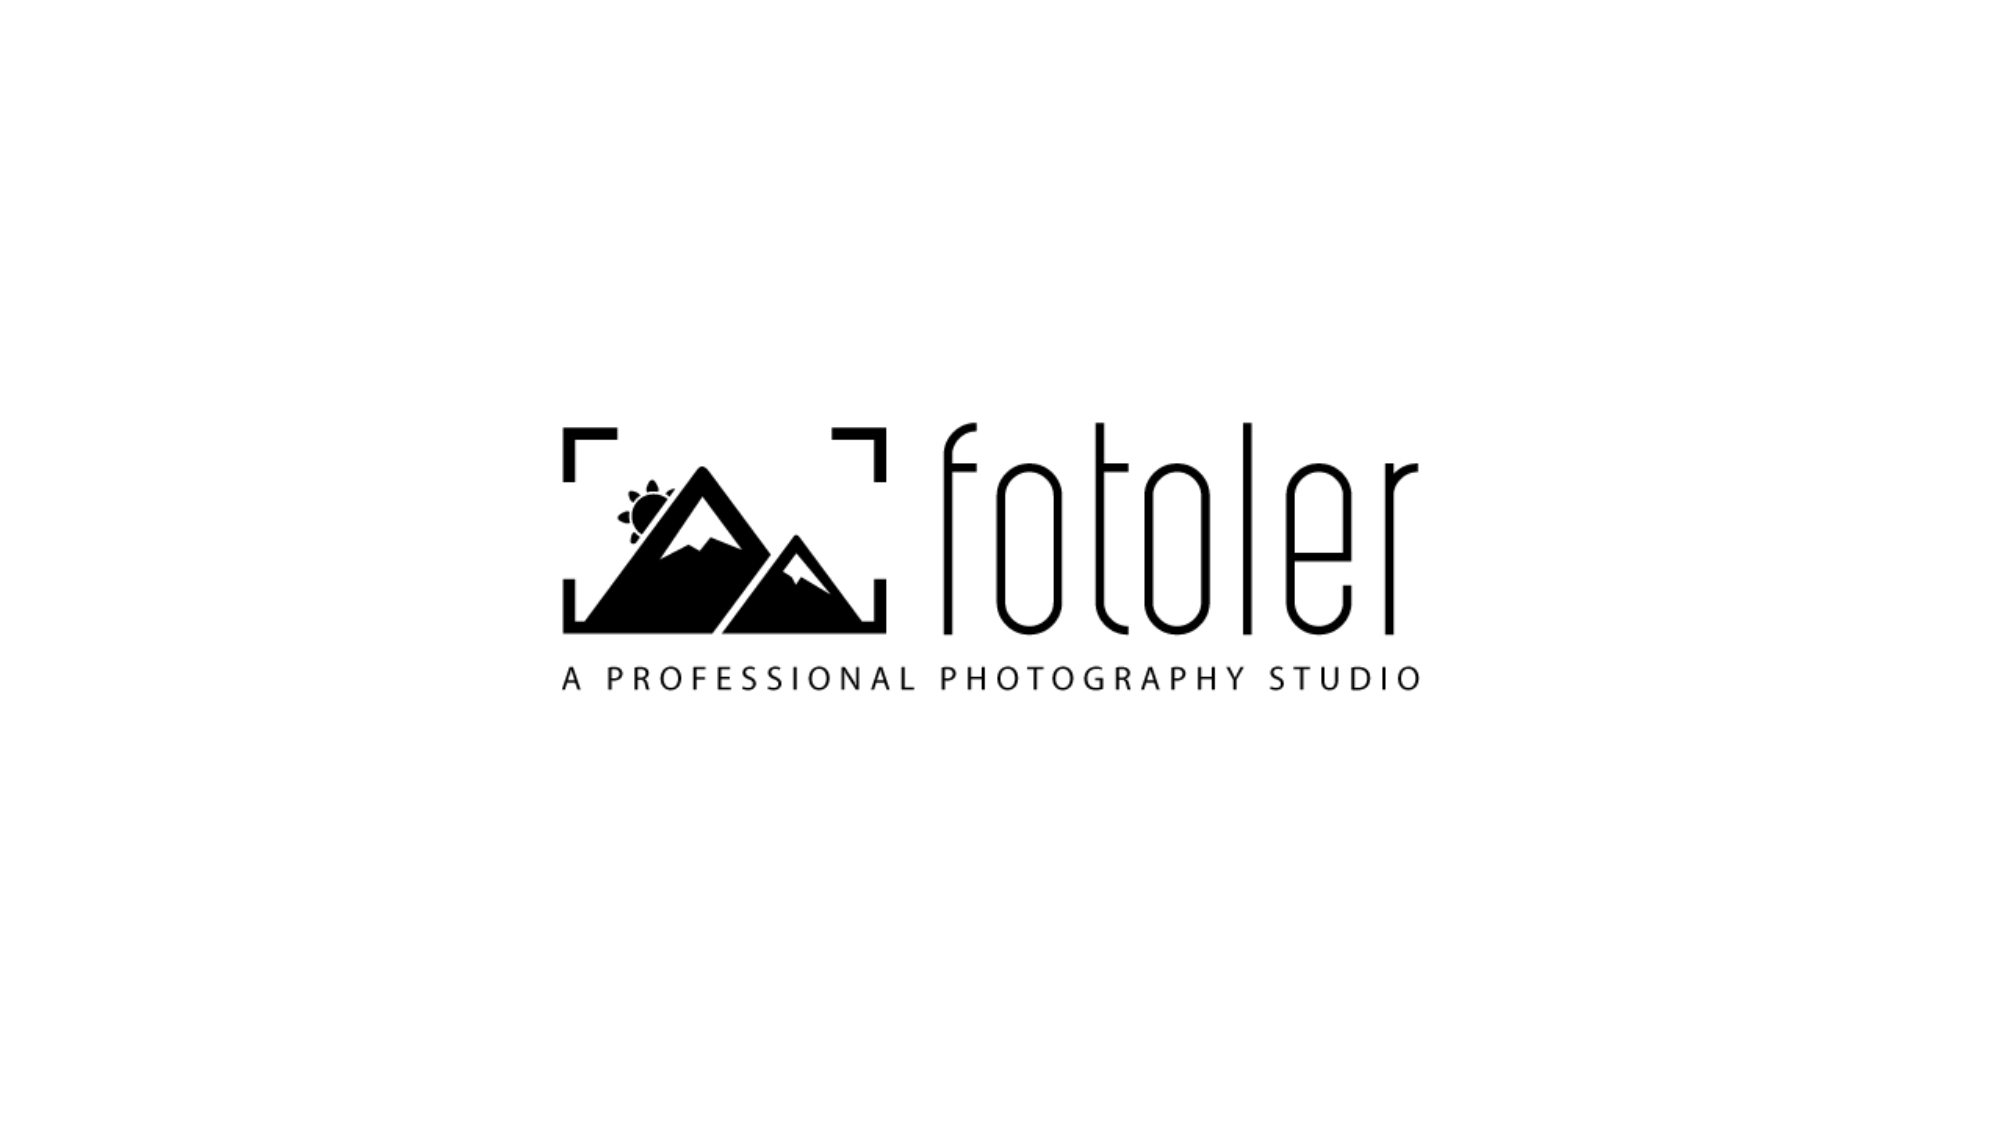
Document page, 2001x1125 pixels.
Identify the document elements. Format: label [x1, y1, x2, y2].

picture [561, 415, 1439, 710]
